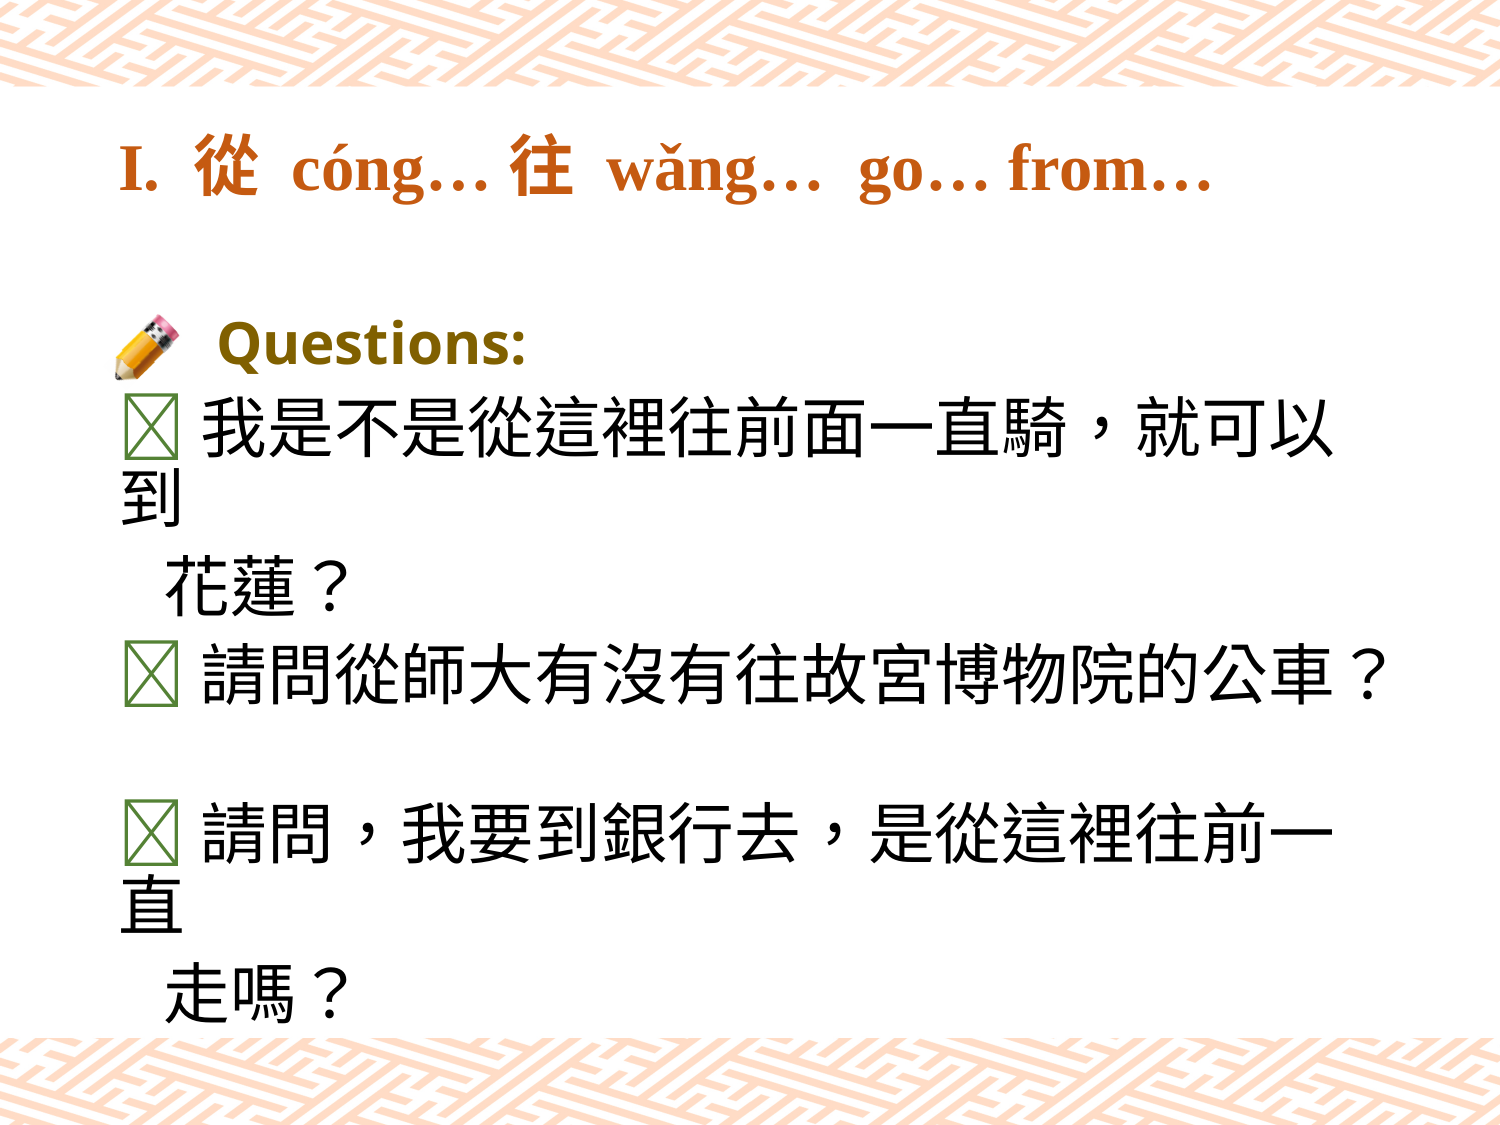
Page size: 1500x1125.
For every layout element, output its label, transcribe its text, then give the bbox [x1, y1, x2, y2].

title I. 從 cóng…往 wǎng… go… from… [103, 59, 1397, 278]
picture [0, 0, 1500, 1125]
list Questions: 我是不是從這裡往前面一直騎，就可以到 花蓮？ 請問從師大有沒有往故宮博物院的公車？ 請問，我要到銀行去，是從這裡往前一直 走嗎？ [103, 299, 1397, 1014]
